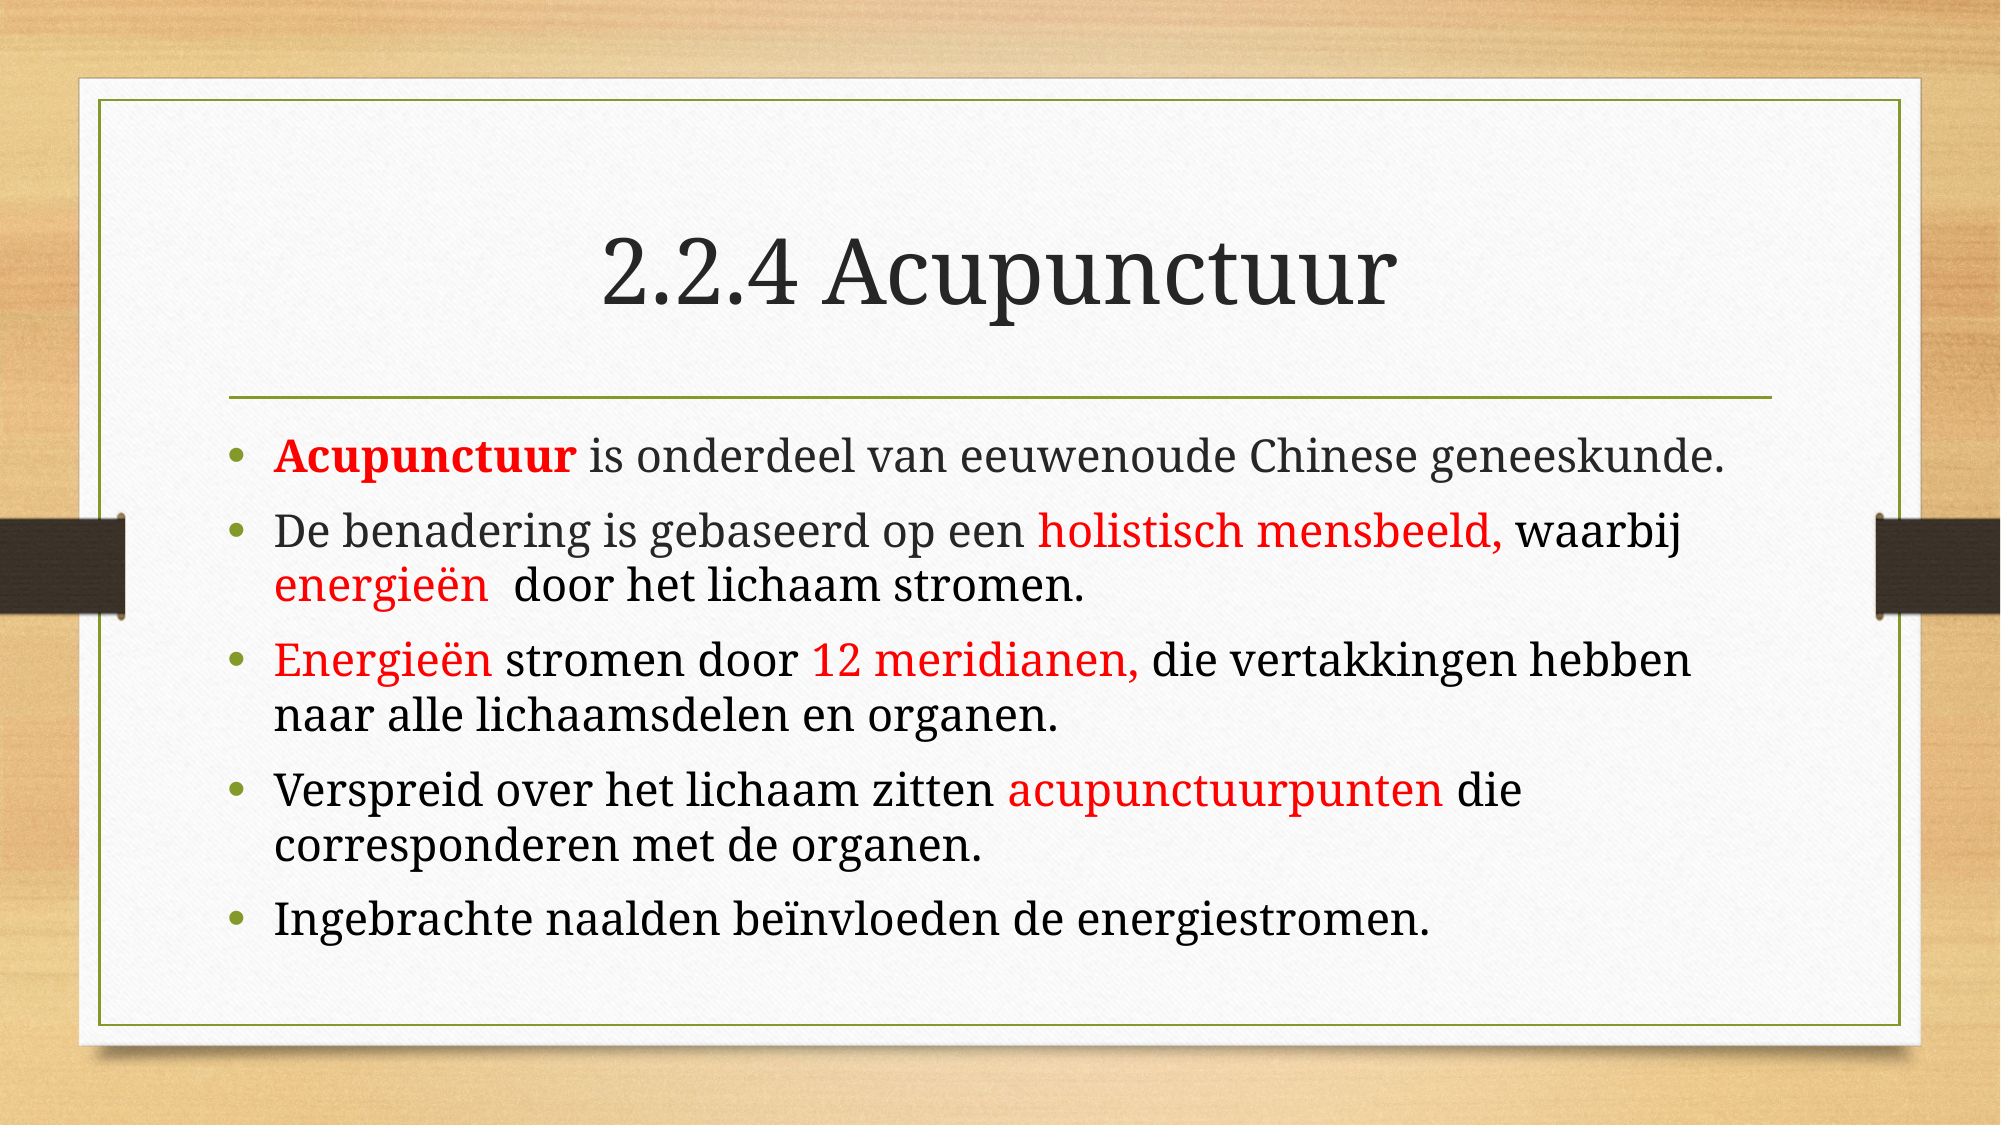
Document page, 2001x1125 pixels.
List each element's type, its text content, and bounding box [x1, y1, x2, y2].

title 2.2.4 Acupunctuur [212, 161, 1788, 375]
picture [0, 0, 2001, 1125]
list Acupunctuur is onderdeel van eeuwenoude Chinese geneeskunde. De benadering is gebaseerd op een holistisch mensbeeld, waarbij energieën door het lichaam stromen. Energieën stromen door 12 meridianen, die vertakkingen hebben naar alle lichaamsdelen en organen. Verspreid over het lichaam zitten acupunctuurpunten die corresponderen met de organen. Ingebrachte naalden beïnvloeden de energiestromen. [212, 419, 1788, 964]
